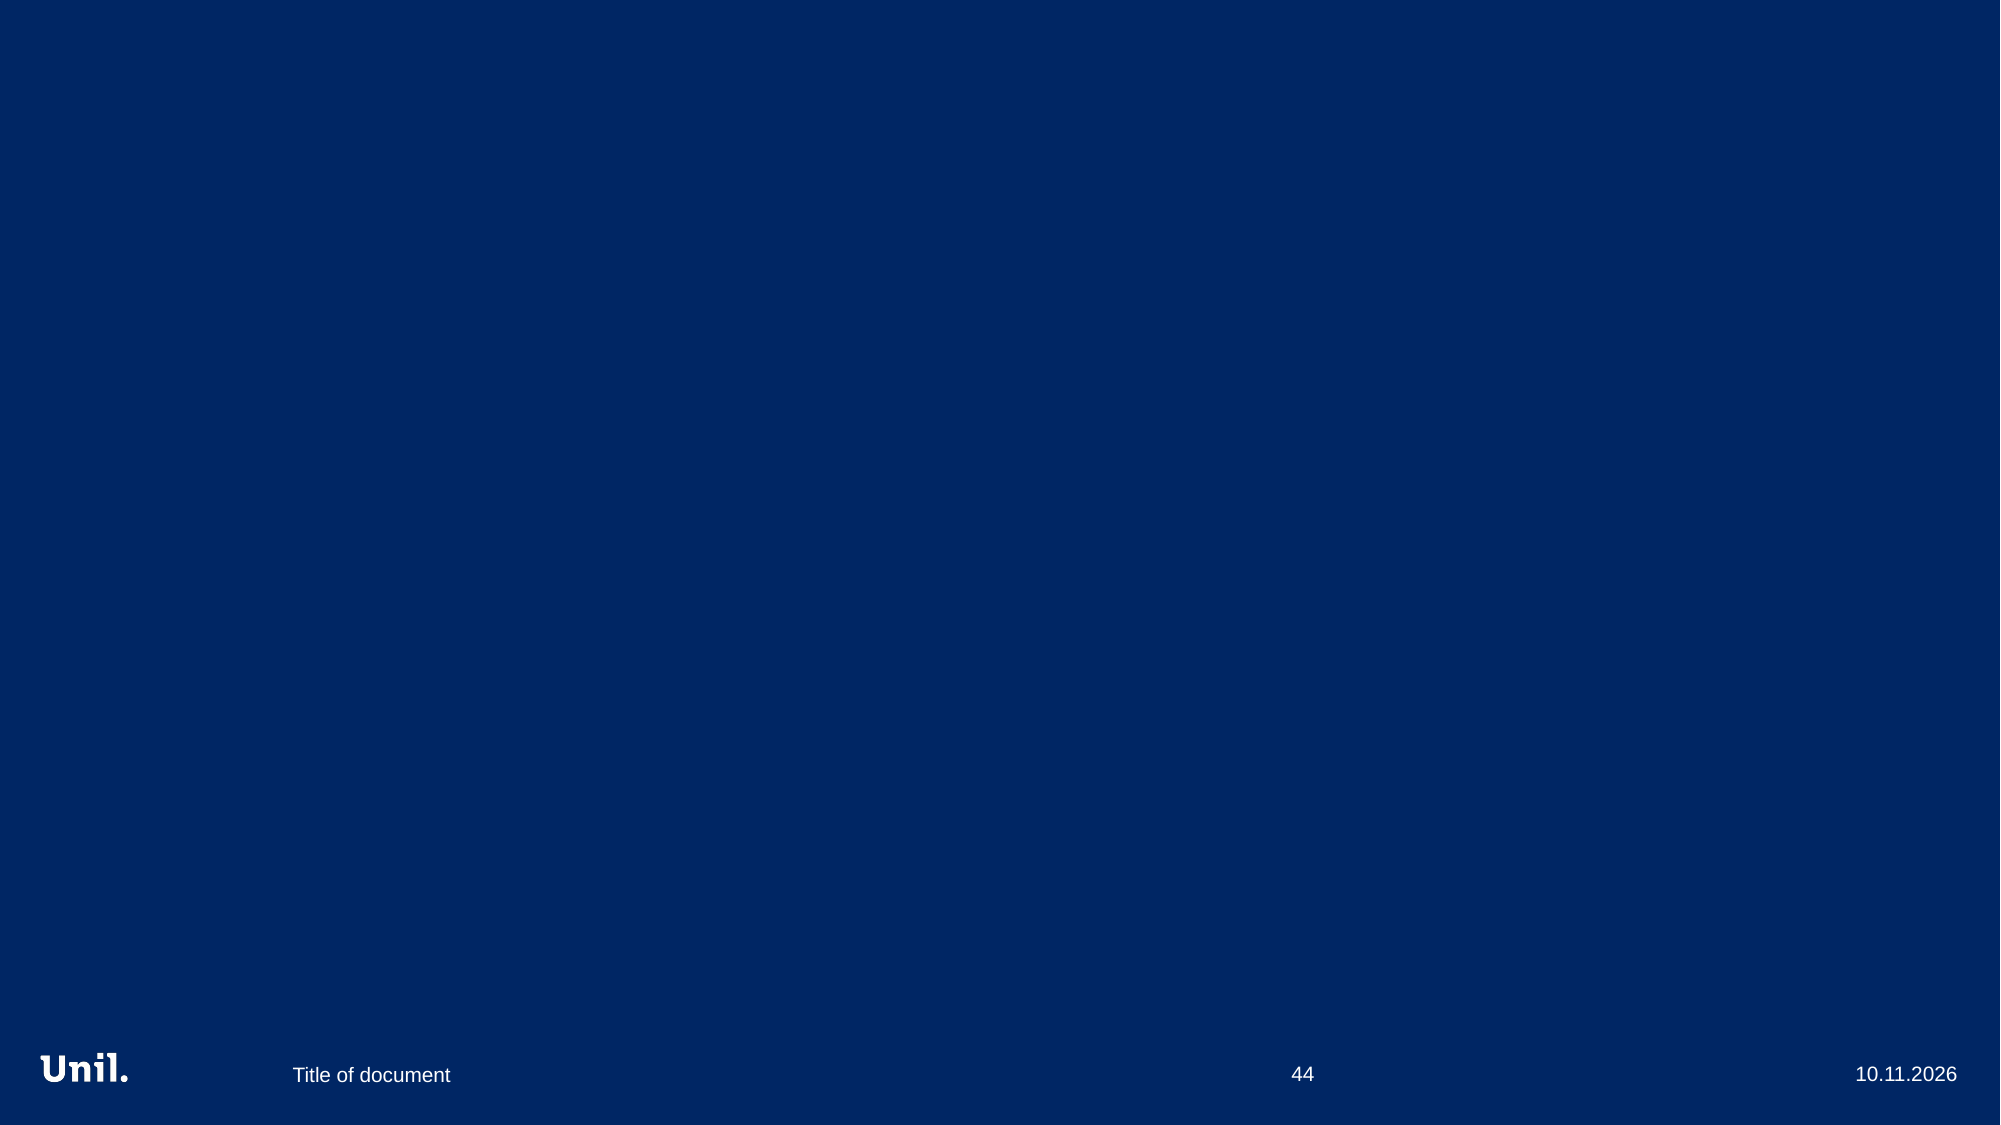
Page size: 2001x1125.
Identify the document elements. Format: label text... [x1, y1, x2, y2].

picture [27, 1042, 141, 1095]
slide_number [1789, 1026, 1958, 1086]
slide_number 44 [1250, 1037, 1355, 1086]
footer Title of document [292, 1011, 1048, 1087]
